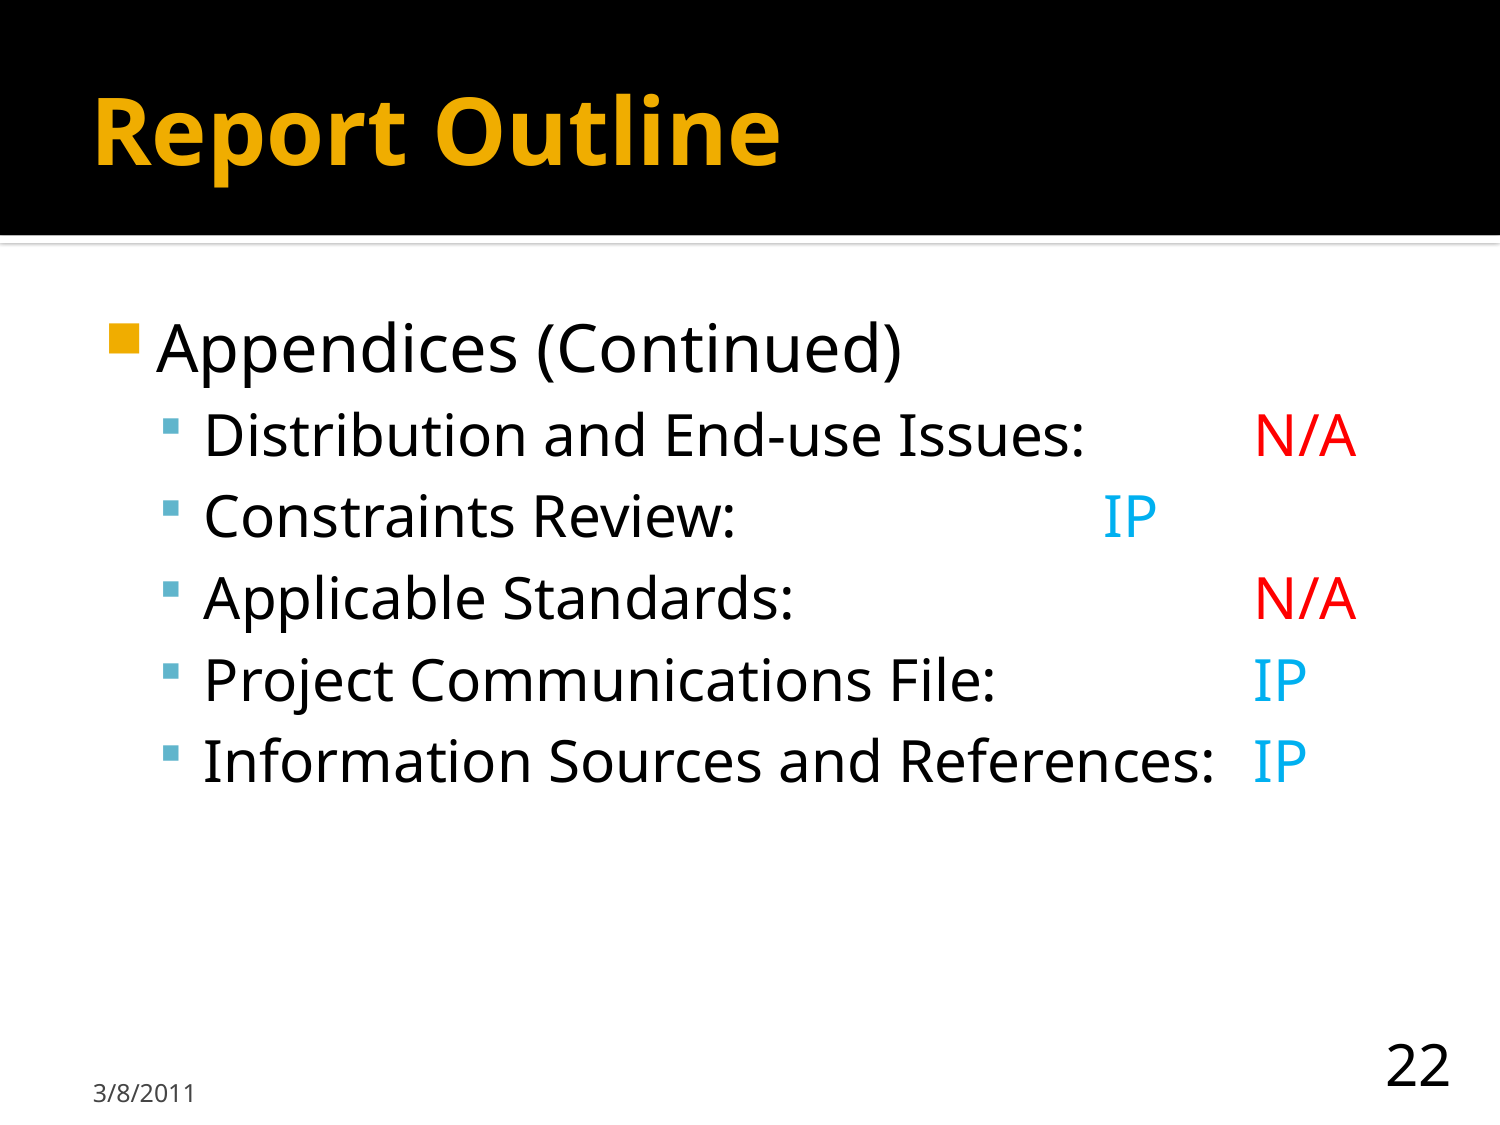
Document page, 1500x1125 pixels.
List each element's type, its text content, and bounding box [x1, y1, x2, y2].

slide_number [75, 1062, 425, 1108]
title Report Outline [75, 25, 1425, 231]
slide_number 22 [1345, 1062, 1467, 1108]
list Appendices (Continued) Distribution and End-use Issues: N/A Constraints Review: IP Applicable Standards: N/A Project Communications File: IP Information Sources and References: IP [75, 291, 1425, 1050]
